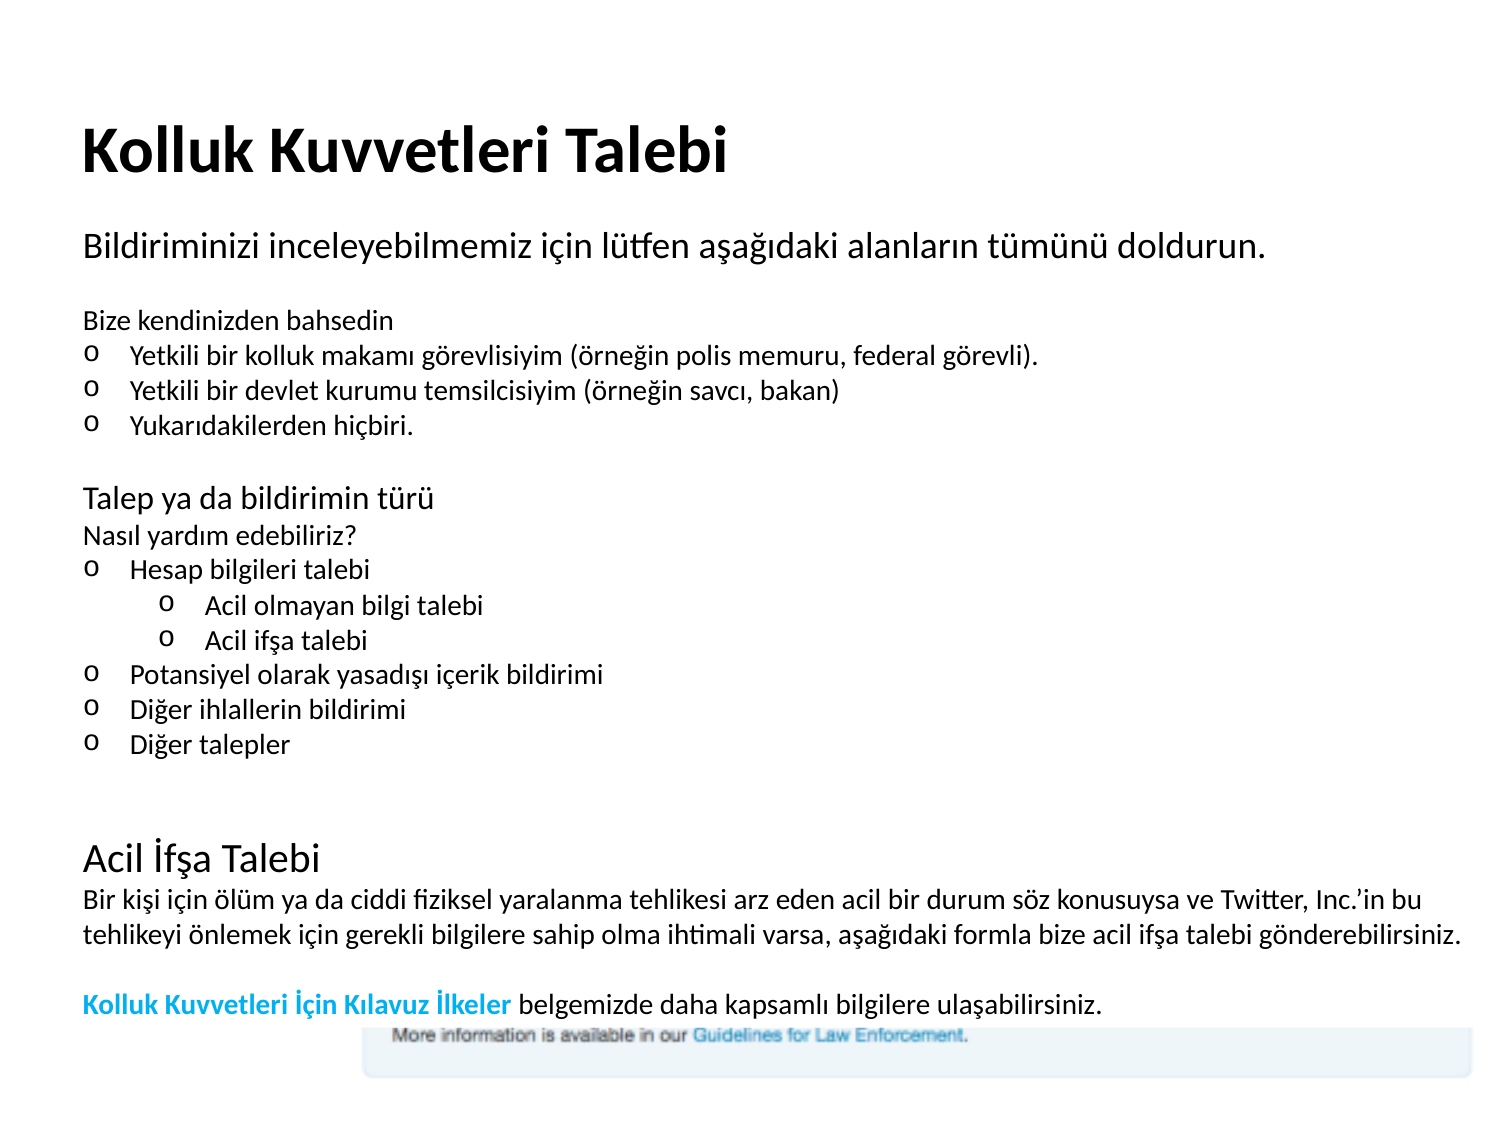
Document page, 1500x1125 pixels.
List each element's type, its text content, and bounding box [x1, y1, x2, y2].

picture [74, 71, 1500, 1103]
text_box Kolluk Kuvvetleri Talebi Bildiriminizi inceleyebilmemiz için lütfen aşağıdaki alanların tümünü doldurun. Bize kendinizden bahsedin Yetkili bir kolluk makamı görevlisiyim (örneğin polis memuru, federal görevli). Yetkili bir devlet kurumu temsilcisiyim (örneğin savcı, bakan) Yukarıdakilerden hiçbiri. Talep ya da bildirimin türü Nasıl yardım edebiliriz? Hesap bilgileri talebi Acil olmayan bilgi talebi Acil ifşa talebi Potansiyel olarak yasadışı içerik bildirimi Diğer ihlallerin bildirimi Diğer talepler Acil İfşa Talebi Bir kişi için ölüm ya da ciddi fiziksel yaralanma tehlikesi arz eden acil bir durum söz konusuysa ve Twitter, Inc.’in bu tehlikeyi önlemek için gerekli bilgilere sahip olma ihtimali varsa, aşağıdaki formla bize acil ifşa talebi gönderebilirsiniz. Kolluk Kuvvetleri İçin Kılavuz İlkeler belgemizde daha kapsamlı bilgilere ulaşabilirsiniz. [68, 18, 1500, 1028]
